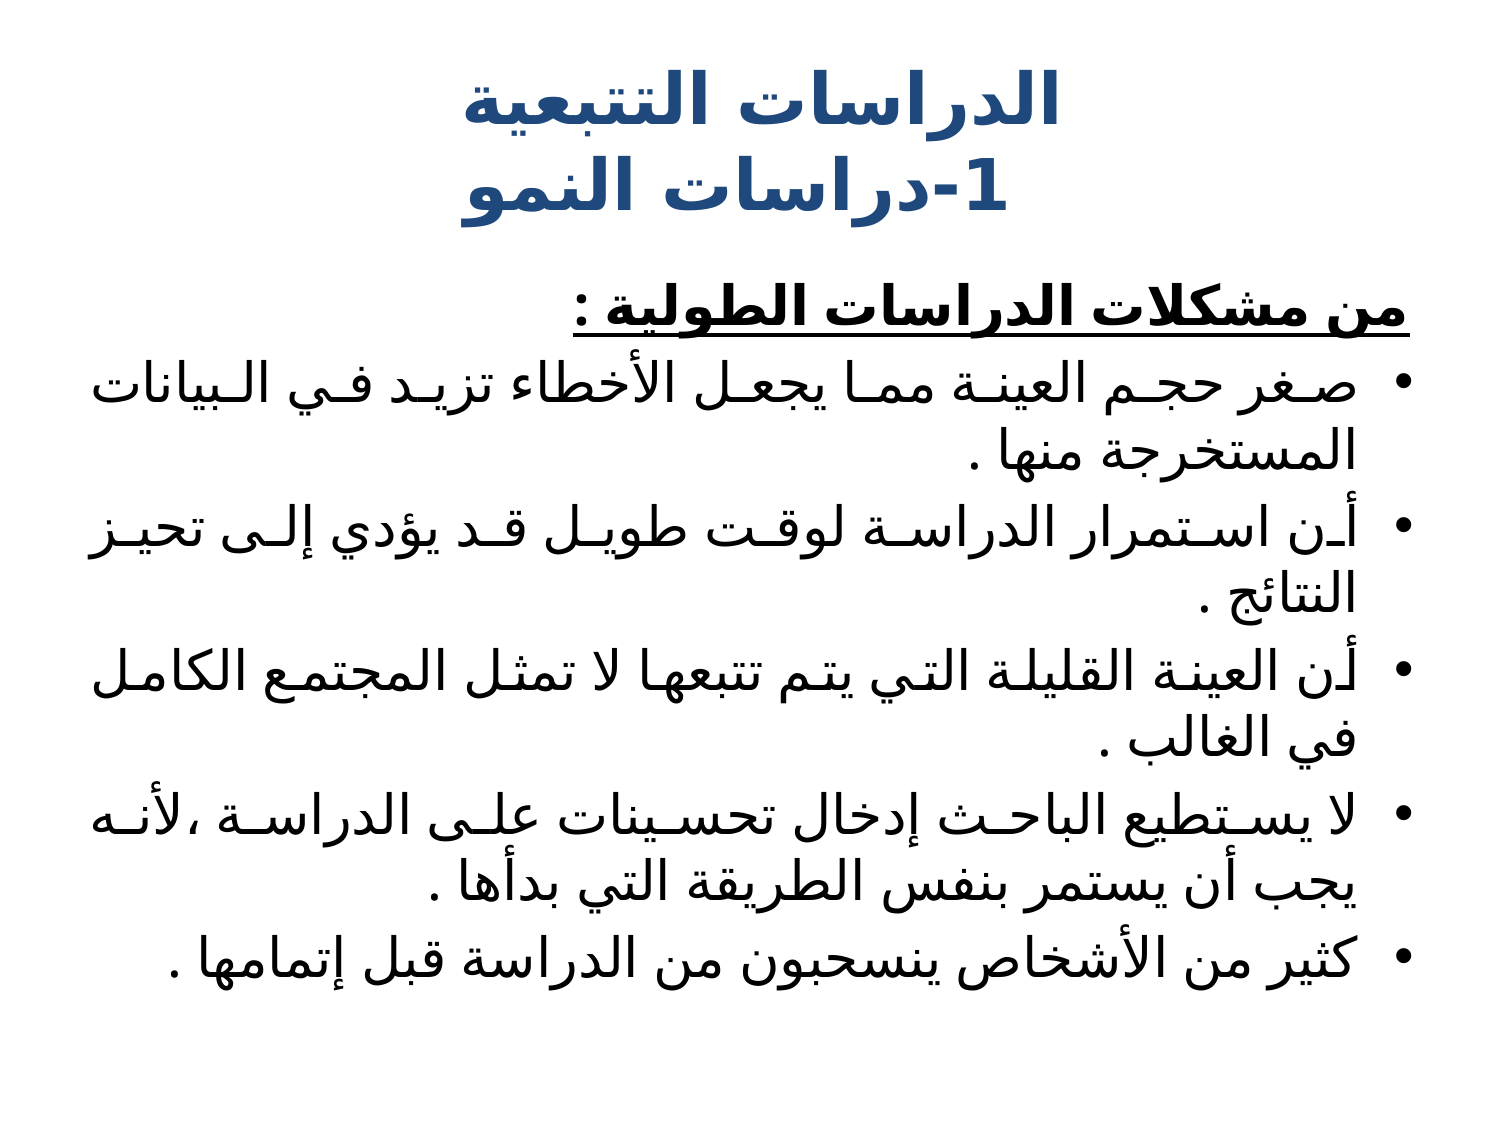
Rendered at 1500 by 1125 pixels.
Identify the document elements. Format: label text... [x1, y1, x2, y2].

title الدراسات التتبعية 1-دراسات النمو [75, 45, 1425, 233]
list من مشكلات الدراسات الطولية : صغر حجم العينة مما يجعل الأخطاء تزيد في البيانات المستخرجة منها . أن استمرار الدراسة لوقت طويل قد يؤدي إلى تحيز النتائج . أن العينة القليلة التي يتم تتبعها لا تمثل المجتمع الكامل في الغالب . لا يستطيع الباحث إدخال تحسينات على الدراسة ،لأنه يجب أن يستمر بنفس الطريقة التي بدأها . كثير من الأشخاص ينسحبون من الدراسة قبل إتمامها . [75, 262, 1425, 1005]
